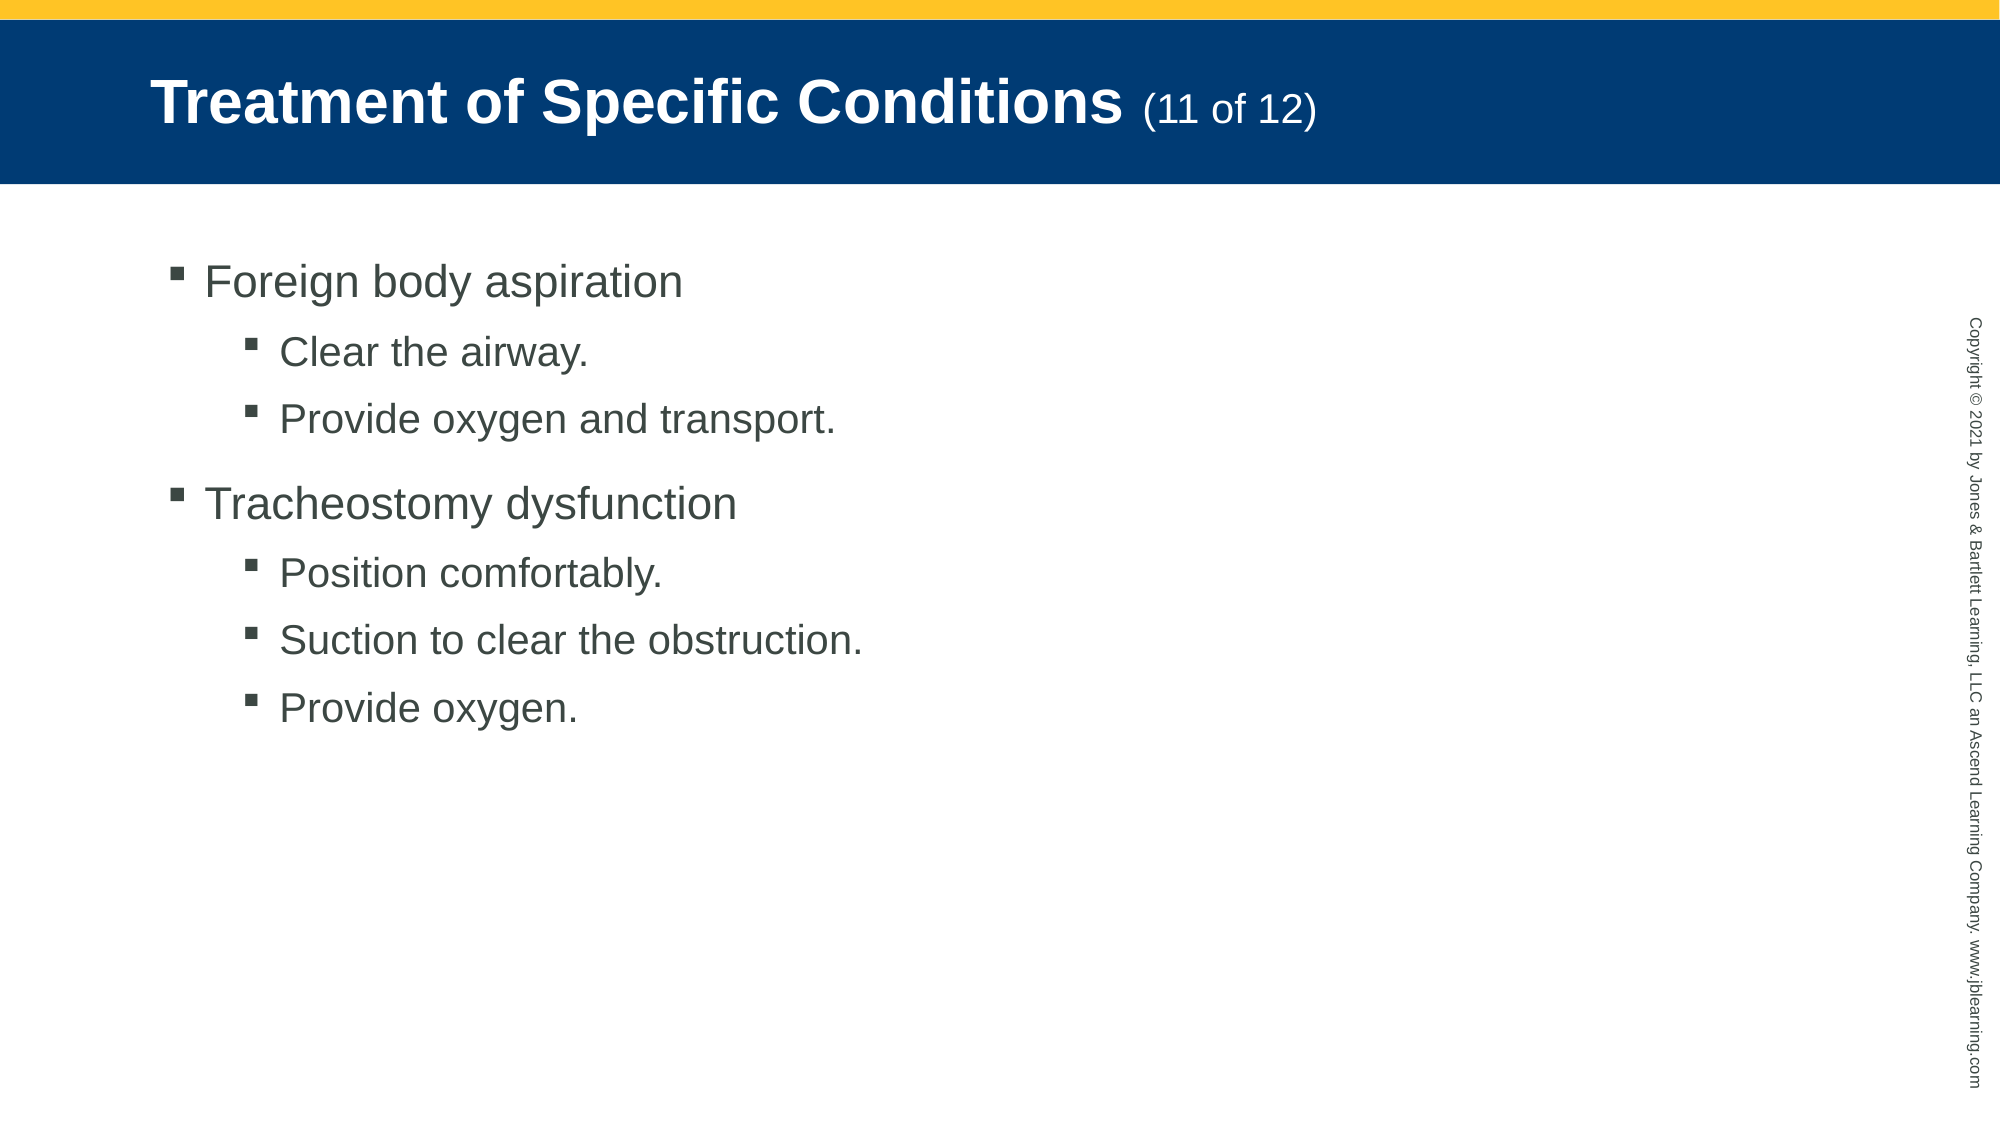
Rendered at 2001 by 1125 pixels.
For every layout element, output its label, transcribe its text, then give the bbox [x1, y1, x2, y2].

title Treatment of Specific Conditions (11 of 12) [0, 19, 2000, 185]
list Foreign body aspiration Clear the airway. Provide oxygen and transport. Tracheostomy dysfunction Position comfortably. Suction to clear the obstruction. Provide oxygen. [151, 244, 1840, 1016]
